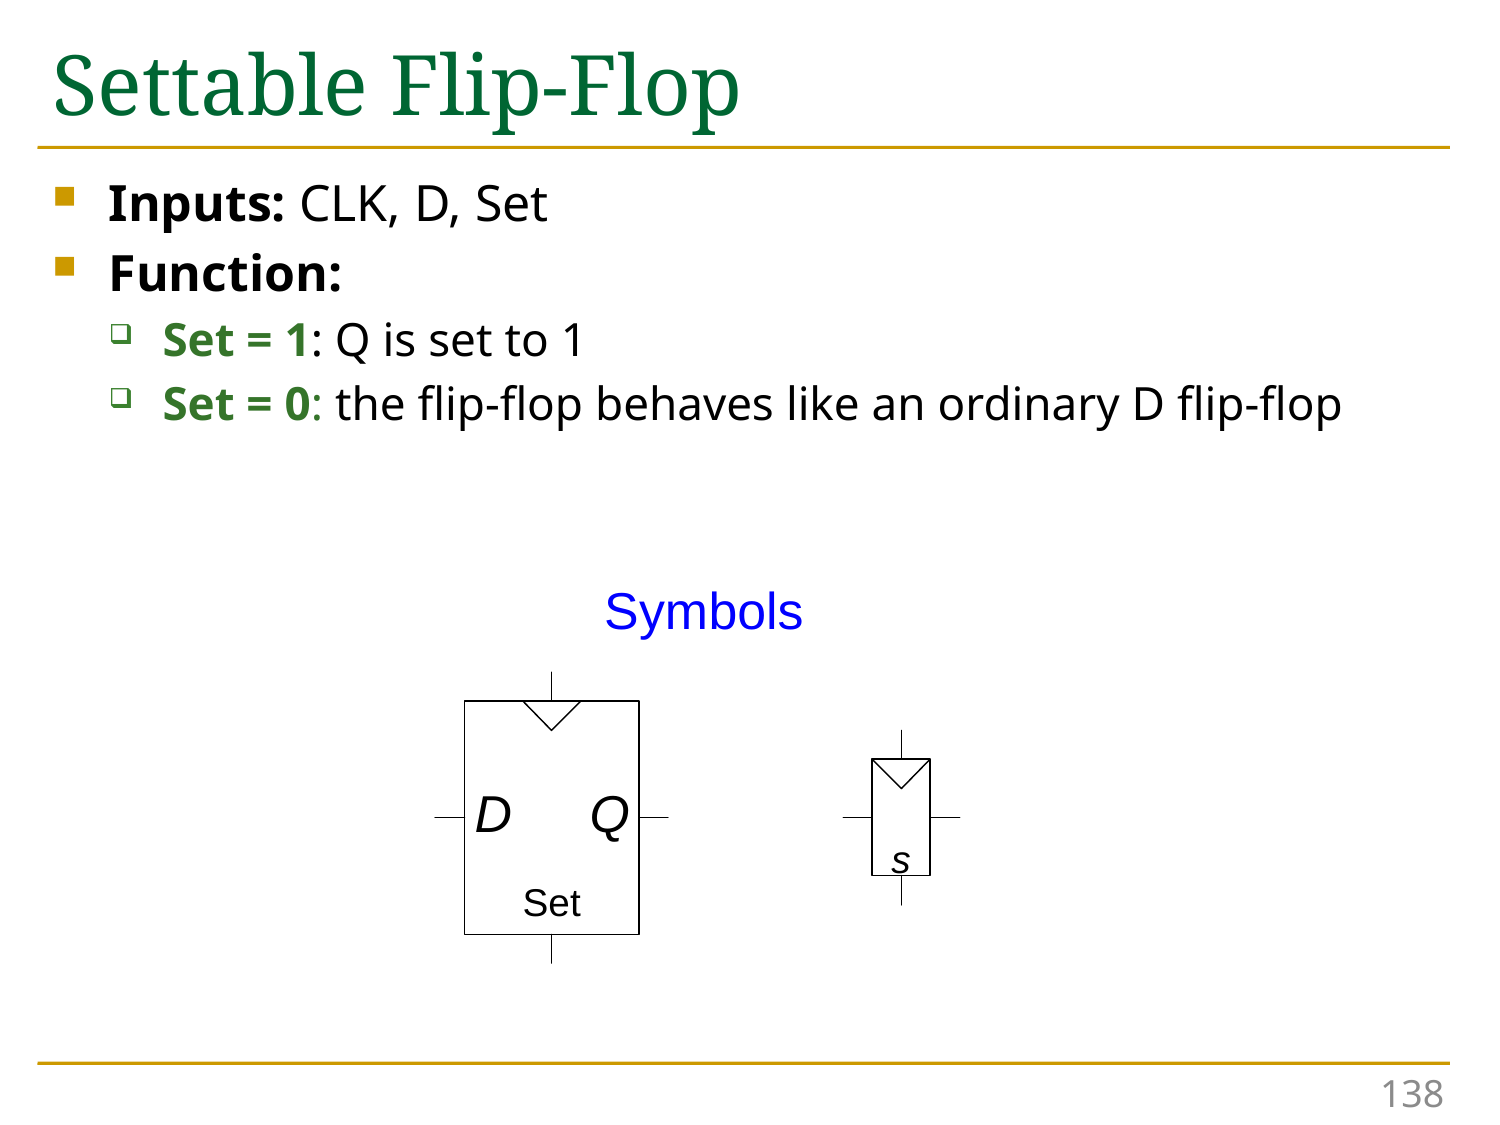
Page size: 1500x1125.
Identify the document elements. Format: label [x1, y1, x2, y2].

text_box [424, 512, 968, 972]
title [37, 24, 1450, 163]
list [37, 163, 1450, 1016]
slide_number [1121, 1066, 1460, 1125]
